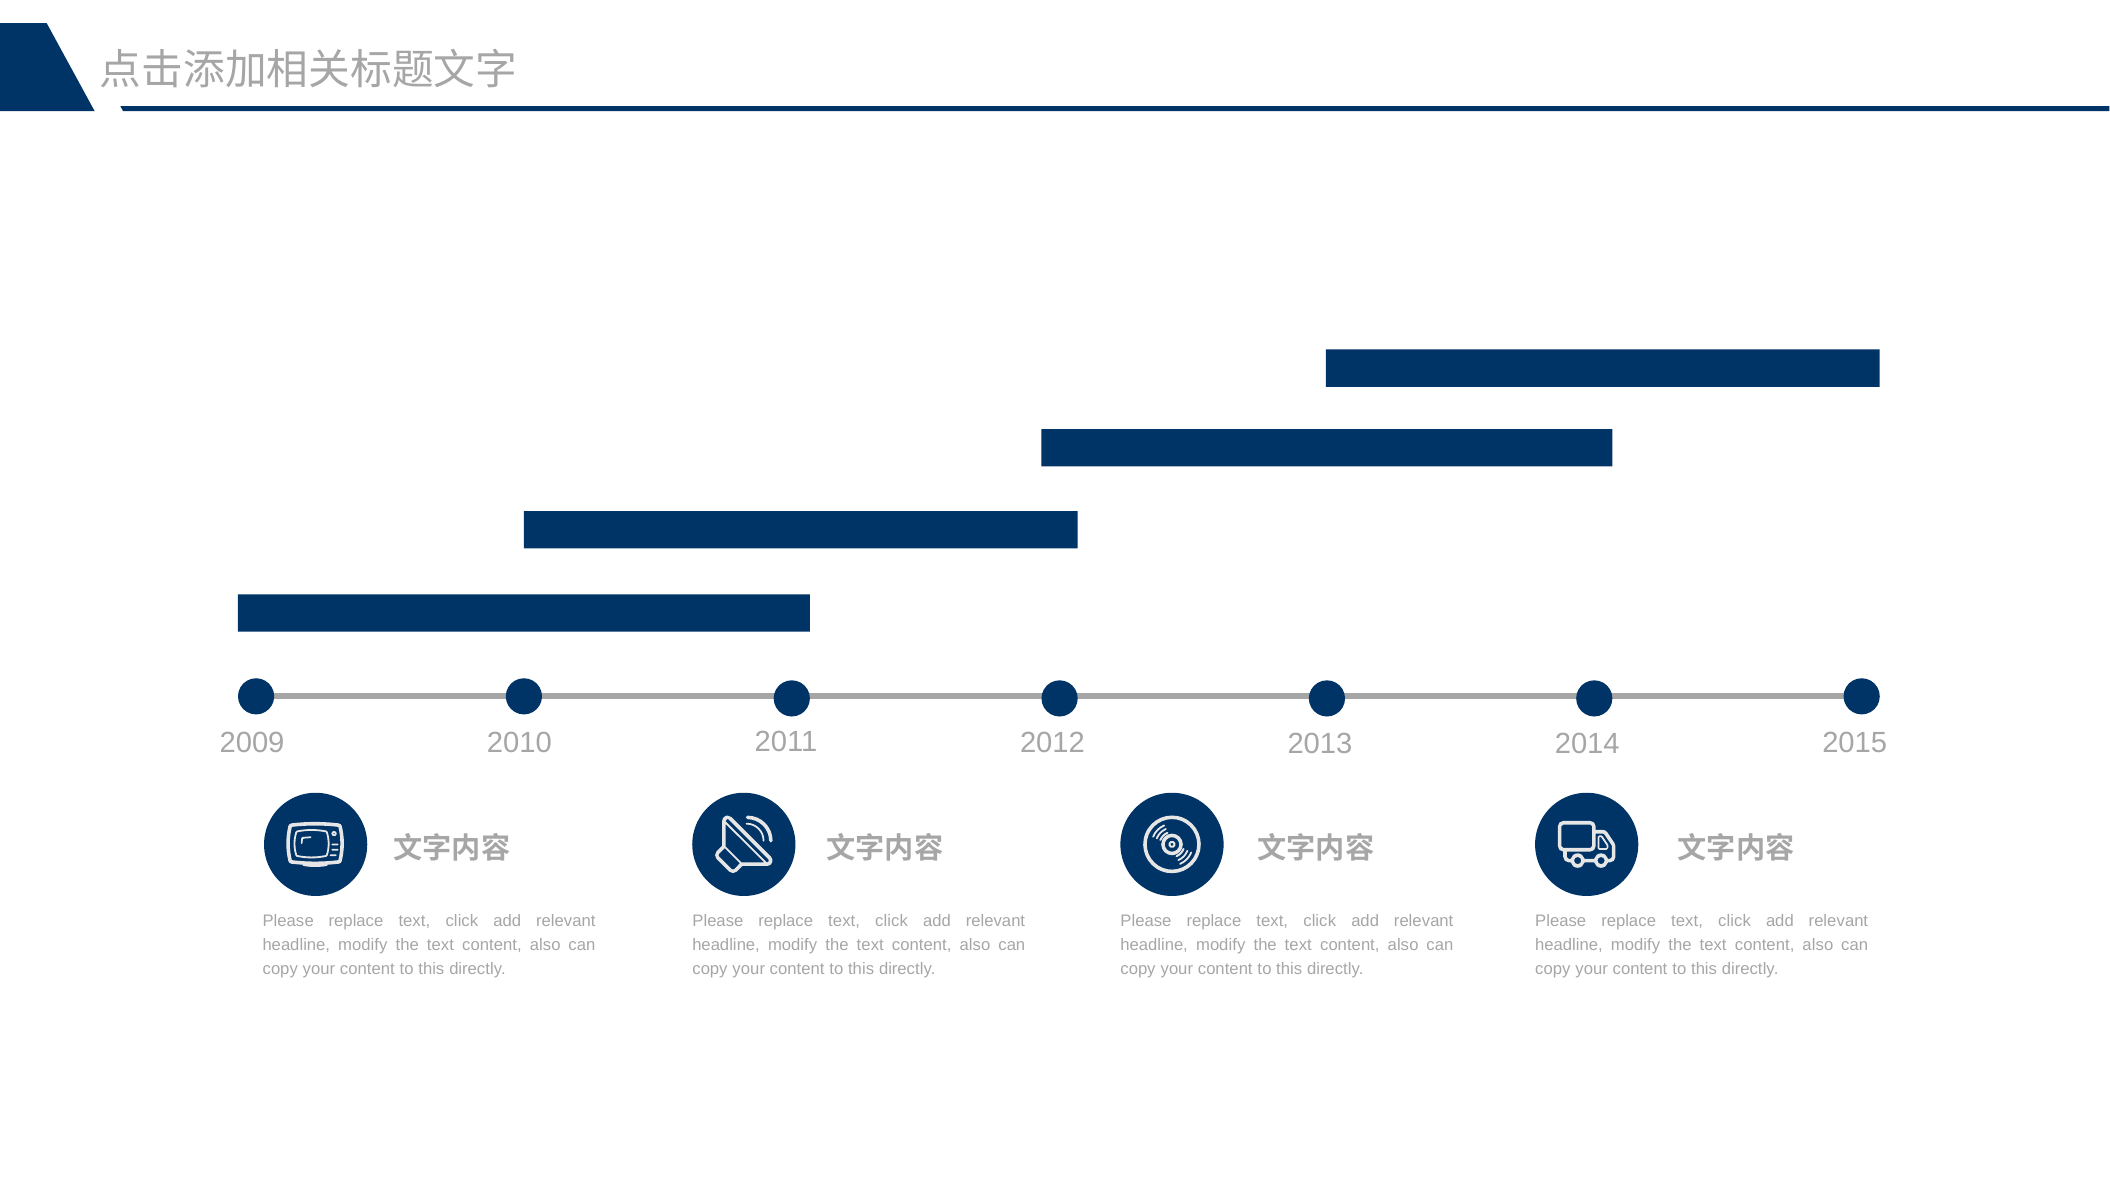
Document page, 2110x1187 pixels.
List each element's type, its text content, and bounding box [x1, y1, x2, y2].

text_box [1575, 697, 1614, 716]
text_box [772, 697, 811, 715]
text_box 2015 [1822, 716, 1888, 759]
text_box [263, 791, 369, 898]
text_box [1842, 677, 1881, 716]
text_box 点击添加相关标题文字 [99, 42, 603, 93]
text_box 2011 [754, 715, 818, 758]
text_box [1575, 679, 1614, 696]
text_box 文字内容 [393, 822, 511, 865]
text_box [504, 677, 544, 696]
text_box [714, 815, 773, 874]
text_box [1534, 791, 1640, 898]
text_box [523, 510, 1079, 549]
text_box [236, 677, 276, 716]
text_box 文字内容 [826, 822, 944, 865]
text_box [1307, 697, 1347, 716]
text_box [1119, 791, 1225, 898]
text_box [1040, 697, 1079, 716]
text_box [1143, 815, 1201, 874]
text_box 文字内容 [1677, 822, 1795, 865]
text_box 2009 [219, 716, 285, 759]
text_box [1557, 820, 1616, 868]
text_box [1040, 428, 1613, 467]
text_box Please replace text, click add relevant headline, modify the text content, also can copy your content to this directly. [1120, 905, 1454, 978]
text_box [1308, 679, 1346, 696]
text_box 2013 [1287, 716, 1353, 759]
text_box 文字内容 [1257, 822, 1375, 865]
text_box Please replace text, click add relevant headline, modify the text content, also can copy your content to this directly. [692, 905, 1026, 978]
text_box 2012 [1019, 716, 1085, 759]
text_box [691, 791, 797, 898]
text_box 2014 [1554, 716, 1620, 759]
text_box Please replace text, click add relevant headline, modify the text content, also can copy your content to this directly. [262, 905, 596, 978]
text_box 2010 [486, 716, 552, 759]
text_box Please replace text, click add relevant headline, modify the text content, also can copy your content to this directly. [1535, 905, 1869, 978]
text_box [504, 697, 543, 716]
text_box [286, 821, 344, 867]
text_box [118, 104, 2110, 113]
text_box [1040, 679, 1079, 696]
text_box [237, 593, 811, 633]
text_box [772, 679, 811, 696]
text_box [1325, 348, 1881, 388]
text_box [0, 22, 97, 113]
